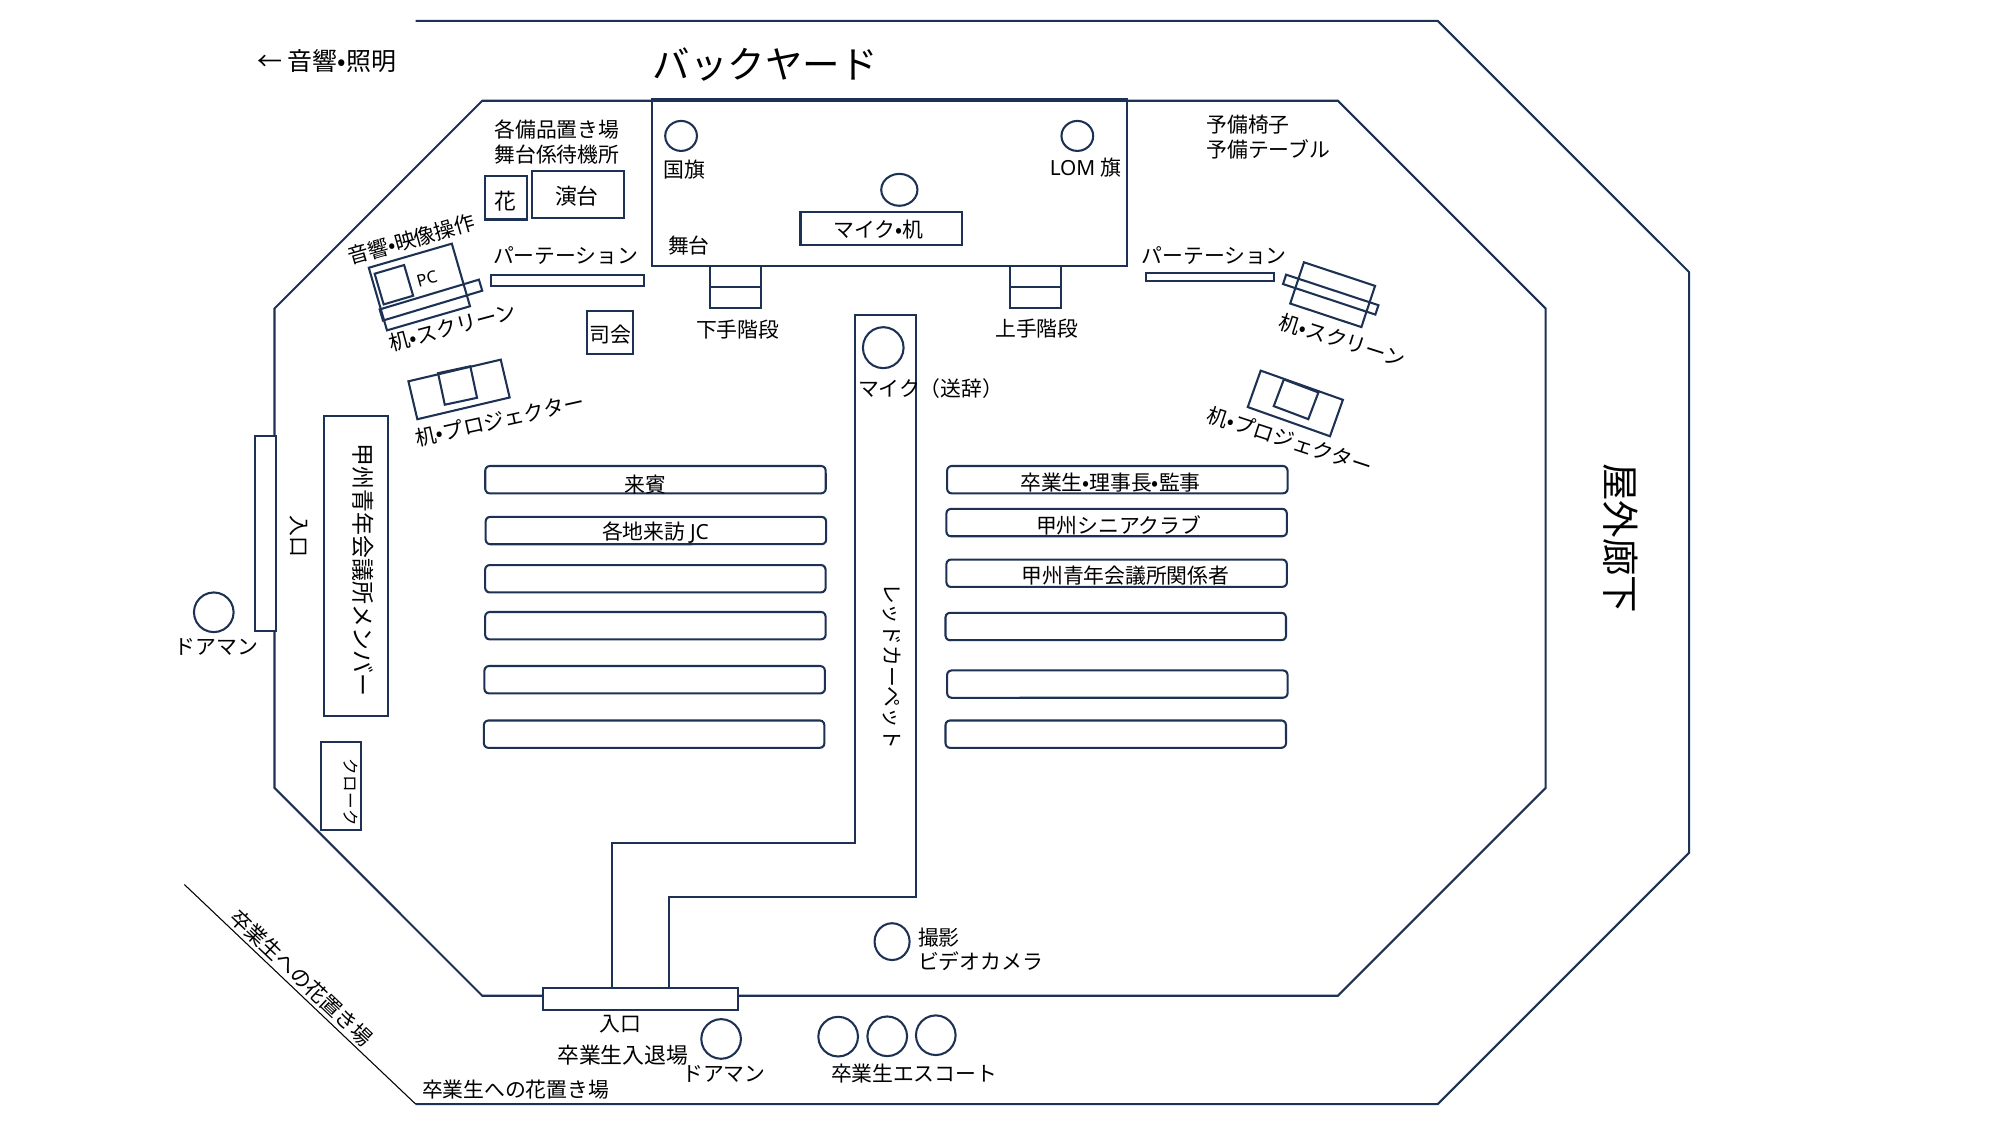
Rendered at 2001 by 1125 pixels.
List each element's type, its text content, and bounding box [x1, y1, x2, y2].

text_box パーテーション [1127, 234, 1302, 275]
text_box 各地来訪JC [587, 511, 724, 551]
text_box 花 [480, 180, 484, 198]
text_box [854, 314, 917, 368]
text_box 予備椅子 予備テーブル [1191, 103, 1345, 169]
text_box [914, 1014, 957, 1053]
text_box 花 [528, 180, 548, 221]
text_box [1009, 286, 1062, 307]
text_box [701, 1018, 743, 1053]
text_box 来賓 [609, 464, 681, 504]
text_box [1247, 369, 1345, 433]
text_box [373, 263, 406, 306]
text_box 演台 [540, 175, 616, 217]
text_box [436, 365, 479, 406]
text_box [1368, 301, 1380, 316]
text_box [1009, 265, 1062, 286]
text_box [945, 558, 1006, 588]
text_box [611, 409, 917, 987]
text_box [484, 515, 587, 546]
text_box [946, 669, 1289, 699]
text_box PC [397, 254, 456, 302]
text_box 国旗 [648, 149, 720, 189]
text_box クローク [318, 744, 369, 827]
text_box [861, 326, 905, 368]
text_box [1216, 464, 1289, 495]
text_box [192, 591, 235, 626]
text_box [484, 464, 609, 495]
text_box [1289, 260, 1377, 325]
text_box [817, 1015, 860, 1053]
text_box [184, 884, 416, 1105]
text_box [866, 1015, 909, 1053]
text_box 音響・映像操作 [328, 197, 495, 280]
text_box レッドカーペット [856, 568, 913, 752]
text_box [664, 119, 699, 149]
text_box [531, 175, 540, 180]
text_box 卒業生への花置き場 [407, 1069, 624, 1109]
text_box LOM旗 [1034, 146, 1136, 187]
text_box [681, 464, 827, 495]
text_box [1272, 378, 1320, 421]
text_box 屋外廊下 [1575, 448, 1652, 615]
text_box [368, 248, 470, 324]
text_box マイク（送辞） [843, 368, 1018, 409]
text_box [483, 664, 826, 695]
text_box 机・プロジェクター [397, 377, 603, 461]
text_box [484, 564, 827, 594]
text_box [344, 166, 415, 237]
text_box [709, 265, 762, 286]
text_box [651, 98, 1128, 267]
text_box [709, 286, 762, 308]
text_box [1145, 275, 1275, 282]
text_box パーテーション [478, 235, 654, 276]
text_box [945, 507, 1021, 538]
text_box バックヤード [638, 33, 893, 94]
text_box [1281, 275, 1297, 289]
text_box 撮影 ビデオカメラ [903, 916, 1058, 982]
text_box 机・プロジェクター [1188, 389, 1393, 491]
text_box 各備品置き場 舞台係待機所 [480, 109, 635, 175]
text_box [944, 611, 1288, 642]
text_box [880, 172, 919, 207]
text_box ドアマン [667, 1053, 781, 1094]
text_box 司会 [574, 313, 646, 354]
text_box [273, 251, 415, 884]
text_box 入口 [263, 501, 320, 559]
text_box 卒業生・理事長・監事 [1005, 462, 1216, 503]
text_box [944, 719, 1288, 749]
text_box 机・スクリーン [369, 286, 535, 367]
text_box 卒業生エスコート [816, 1053, 1012, 1094]
text_box [415, 19, 1691, 1106]
text_box 甲州青年会議所関係者 [1006, 555, 1245, 595]
text_box [323, 415, 389, 717]
text_box 入口 [584, 1002, 665, 1033]
text_box 甲州青年会議所メンバー [326, 429, 385, 699]
text_box [320, 827, 362, 831]
text_box [1216, 507, 1288, 538]
text_box [484, 175, 528, 221]
text_box [542, 987, 739, 1011]
text_box [724, 515, 828, 546]
text_box [548, 175, 625, 219]
text_box [482, 719, 826, 749]
text_box [484, 610, 827, 641]
text_box [1245, 558, 1288, 588]
text_box 卒業生入退場 [542, 1033, 706, 1075]
text_box [873, 922, 903, 962]
text_box ←音響・照明 [242, 38, 412, 83]
text_box [254, 435, 277, 632]
text_box ドアマン [160, 626, 274, 667]
text_box [465, 278, 484, 296]
text_box 机・スクリーン [1260, 296, 1426, 384]
text_box [407, 358, 511, 417]
text_box [490, 276, 645, 287]
text_box [799, 211, 963, 246]
text_box 下手階段 [681, 308, 795, 349]
text_box 上手階段 [980, 307, 1094, 348]
text_box 舞台 [653, 225, 725, 265]
text_box [946, 464, 1005, 495]
text_box 甲州シニアクラブ [1021, 505, 1216, 546]
text_box [1060, 119, 1095, 146]
